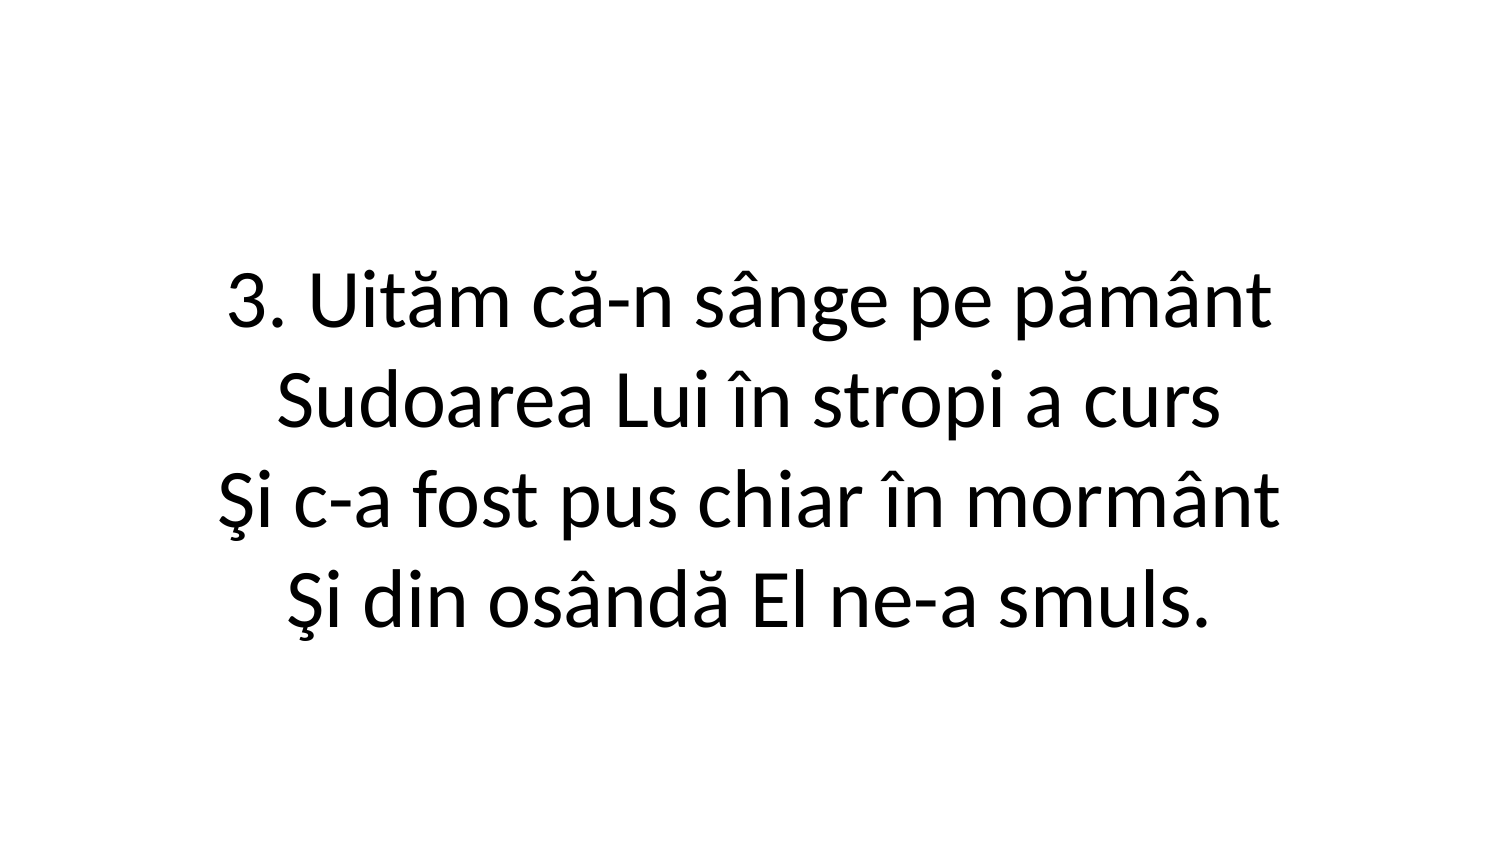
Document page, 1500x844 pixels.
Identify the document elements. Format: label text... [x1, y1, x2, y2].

text_box 3. Uităm că-n sânge pe pământ Sudoarea Lui în stropi a curs Şi c-a fost pus chiar în mormânt Şi din osândă El ne-a smuls. [202, 192, 1298, 652]
